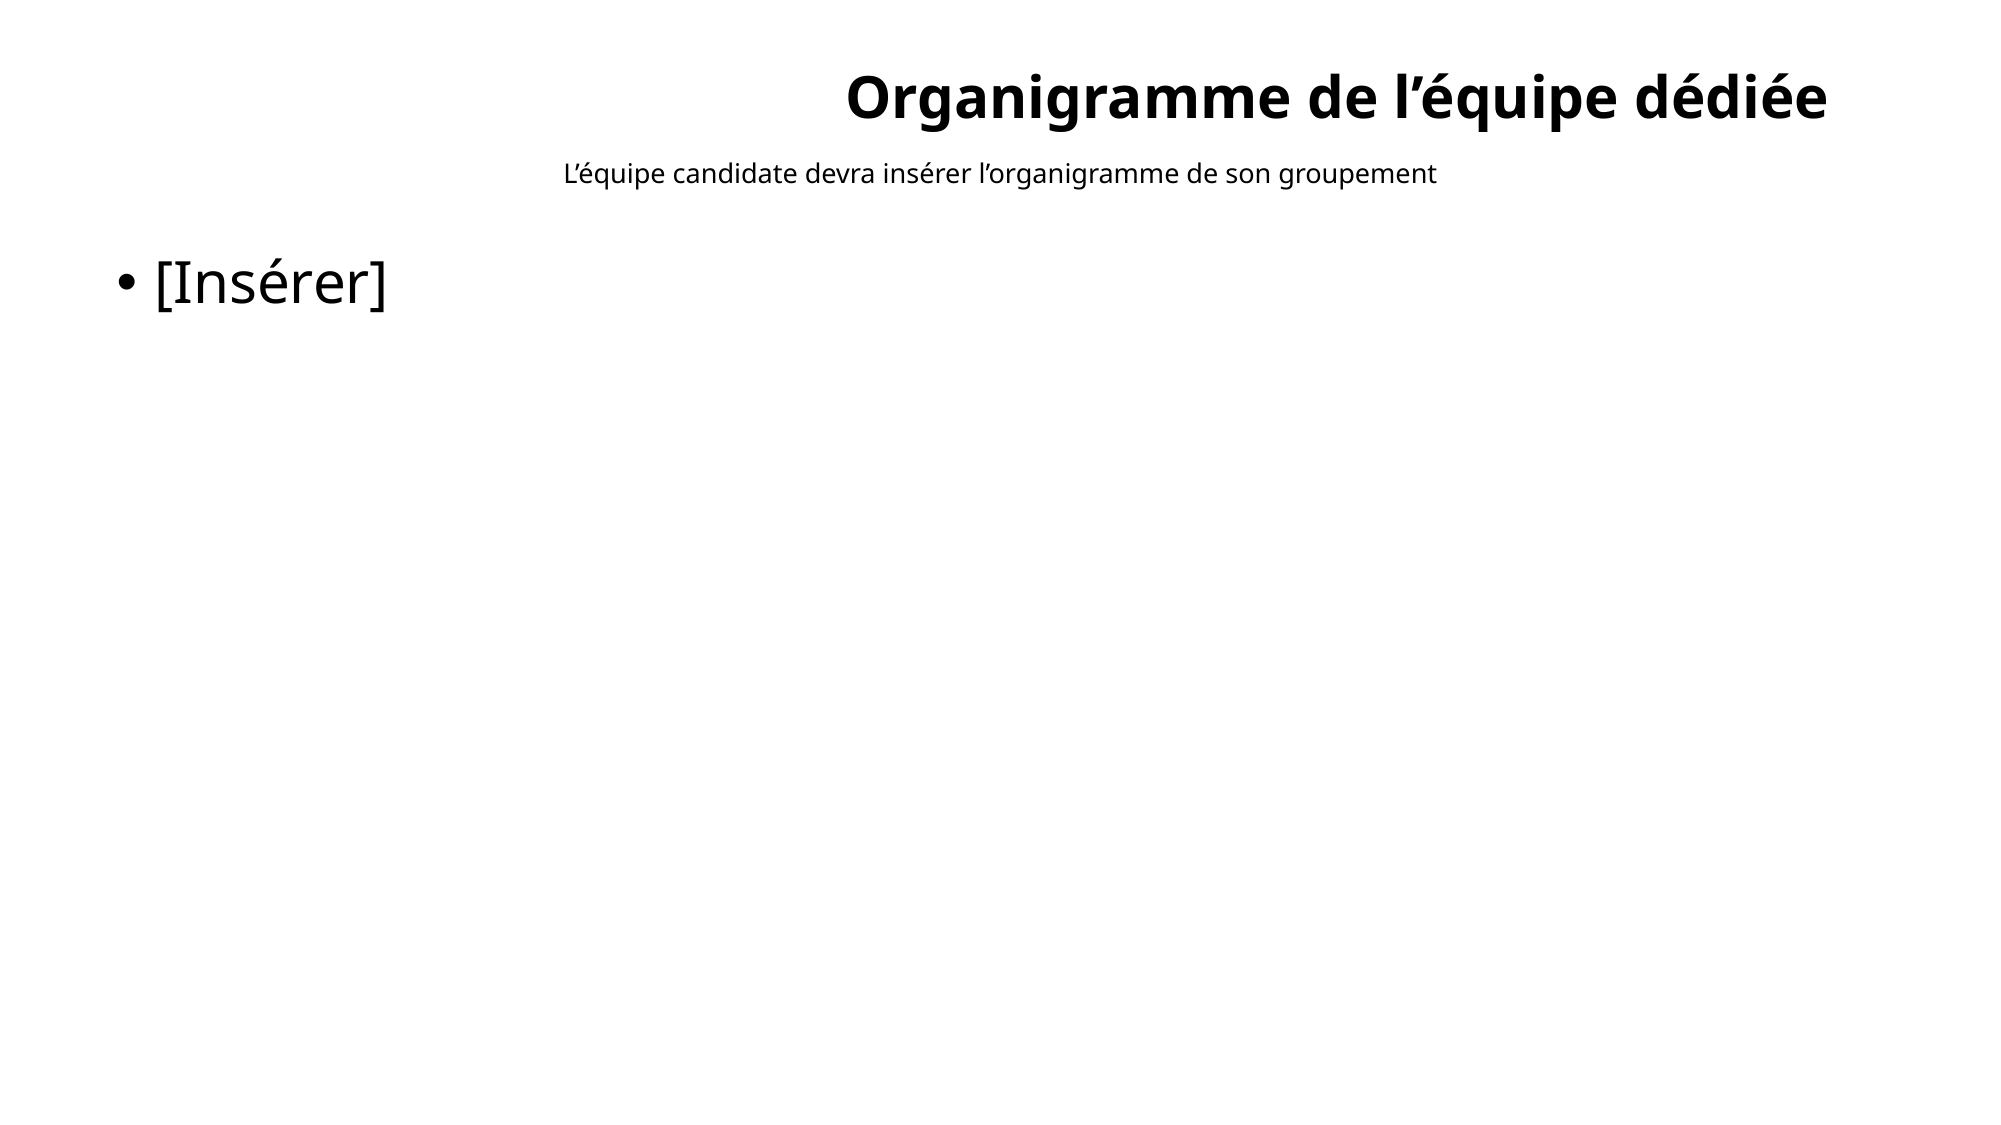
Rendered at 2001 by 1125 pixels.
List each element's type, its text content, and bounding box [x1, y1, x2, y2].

title Organigramme de l’équipe dédiée [638, 60, 1845, 171]
list [Insérer] [101, 245, 1827, 972]
text_box L’équipe candidate devra insérer l’organigramme de son groupement [166, 153, 1834, 241]
